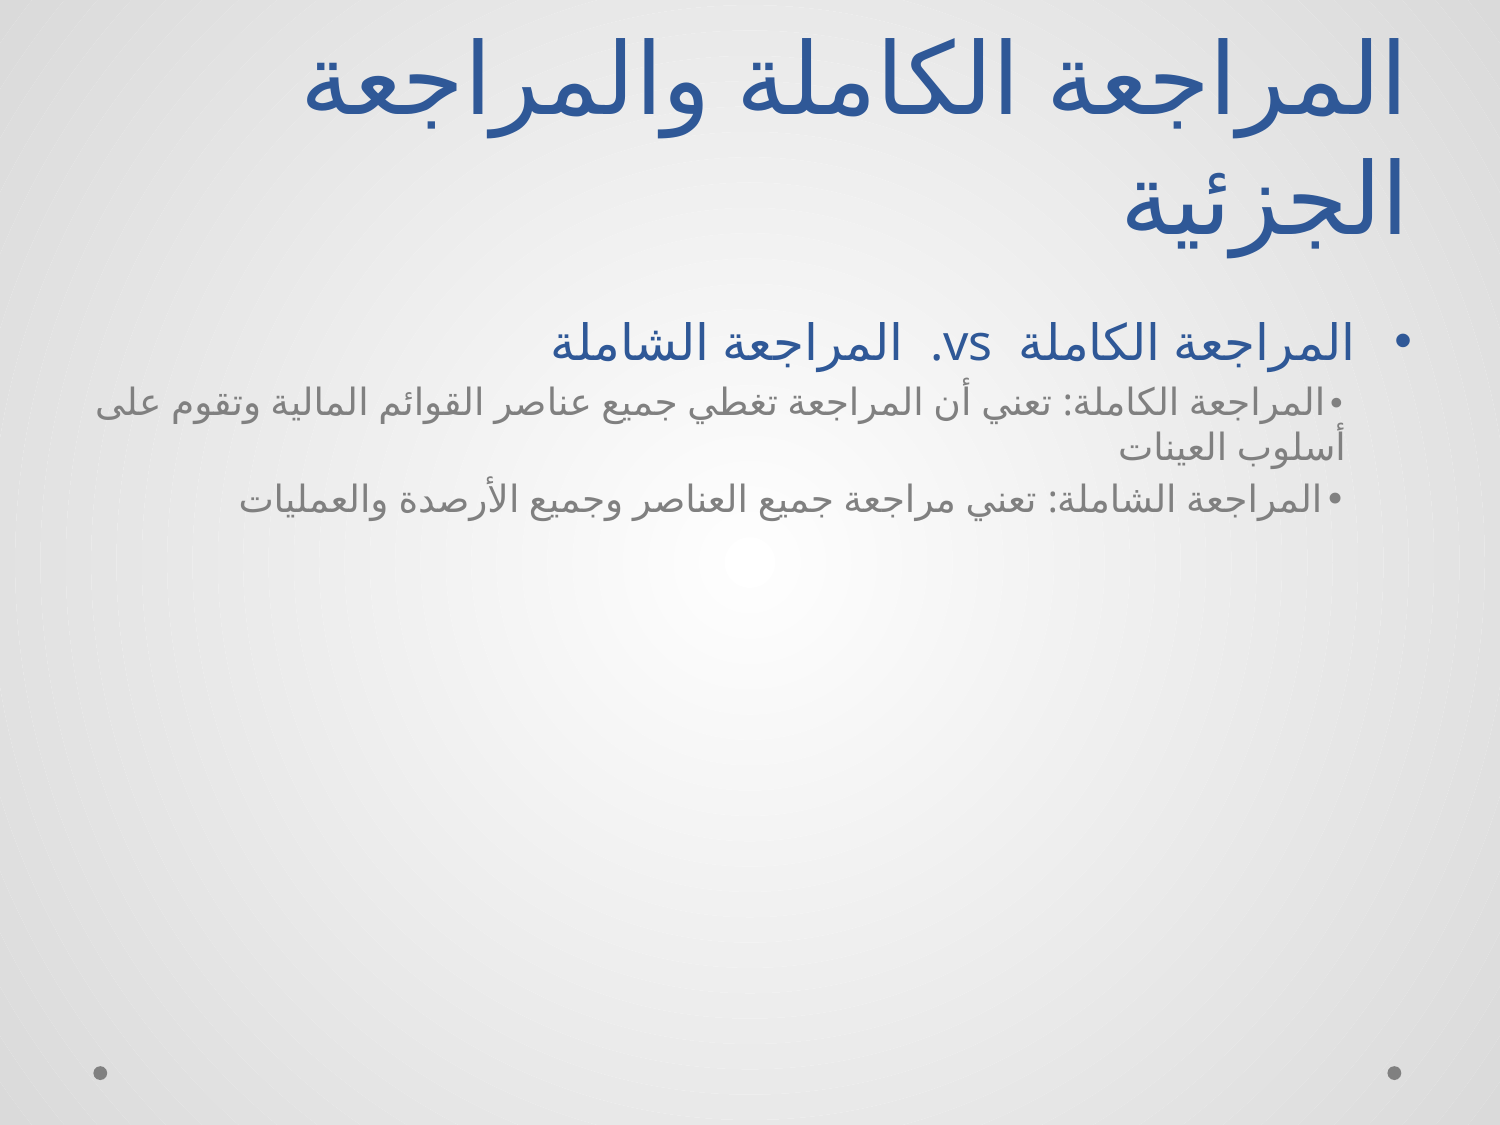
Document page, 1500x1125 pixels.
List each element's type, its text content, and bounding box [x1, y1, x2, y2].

title المراجعة الكاملة والمراجعة الجزئية [75, 0, 1425, 263]
list المراجعة الكاملة vs. المراجعة الشاملة • المراجعة الكاملة: تعني أن المراجعة تغطي جميع عناصر القوائم المالية وتقوم على أسلوب العينات • المراجعة الشاملة: تعني مراجعة جميع العناصر وجميع الأرصدة والعمليات [76, 302, 1427, 1046]
